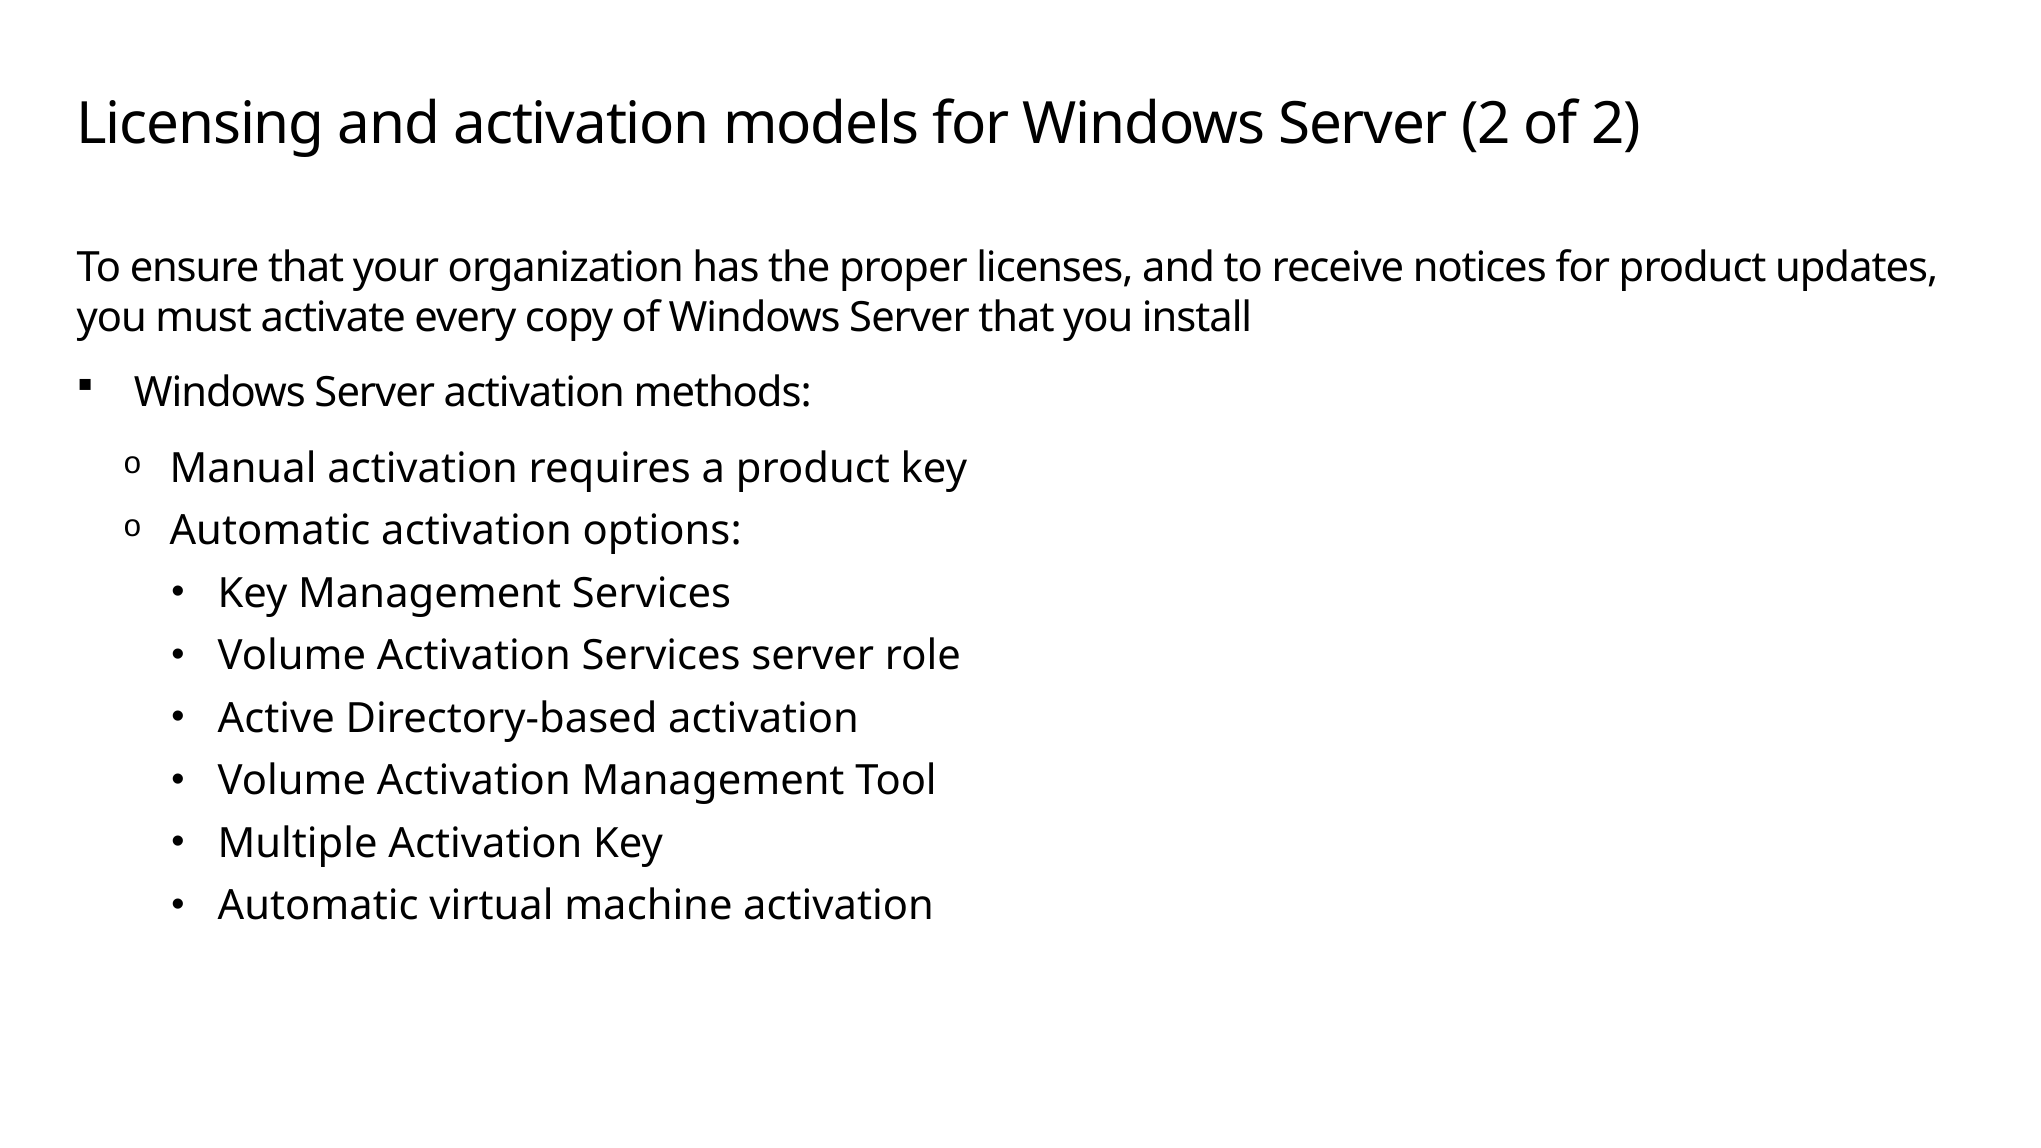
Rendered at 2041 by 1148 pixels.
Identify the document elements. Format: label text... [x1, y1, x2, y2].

title Licensing and activation models for Windows Server (2 of 2) [76, 93, 1968, 161]
list To ensure that your organization has the proper licenses, and to receive notices for product updates, you must activate every copy of Windows Server that you install Windows Server activation methods: Manual activation requires a product key Automatic activation options: Key Management Services Volume Activation Services server role Active Directory-based activation Volume Activation Management Tool Multiple Activation Key Automatic virtual machine activation [76, 240, 1968, 1074]
